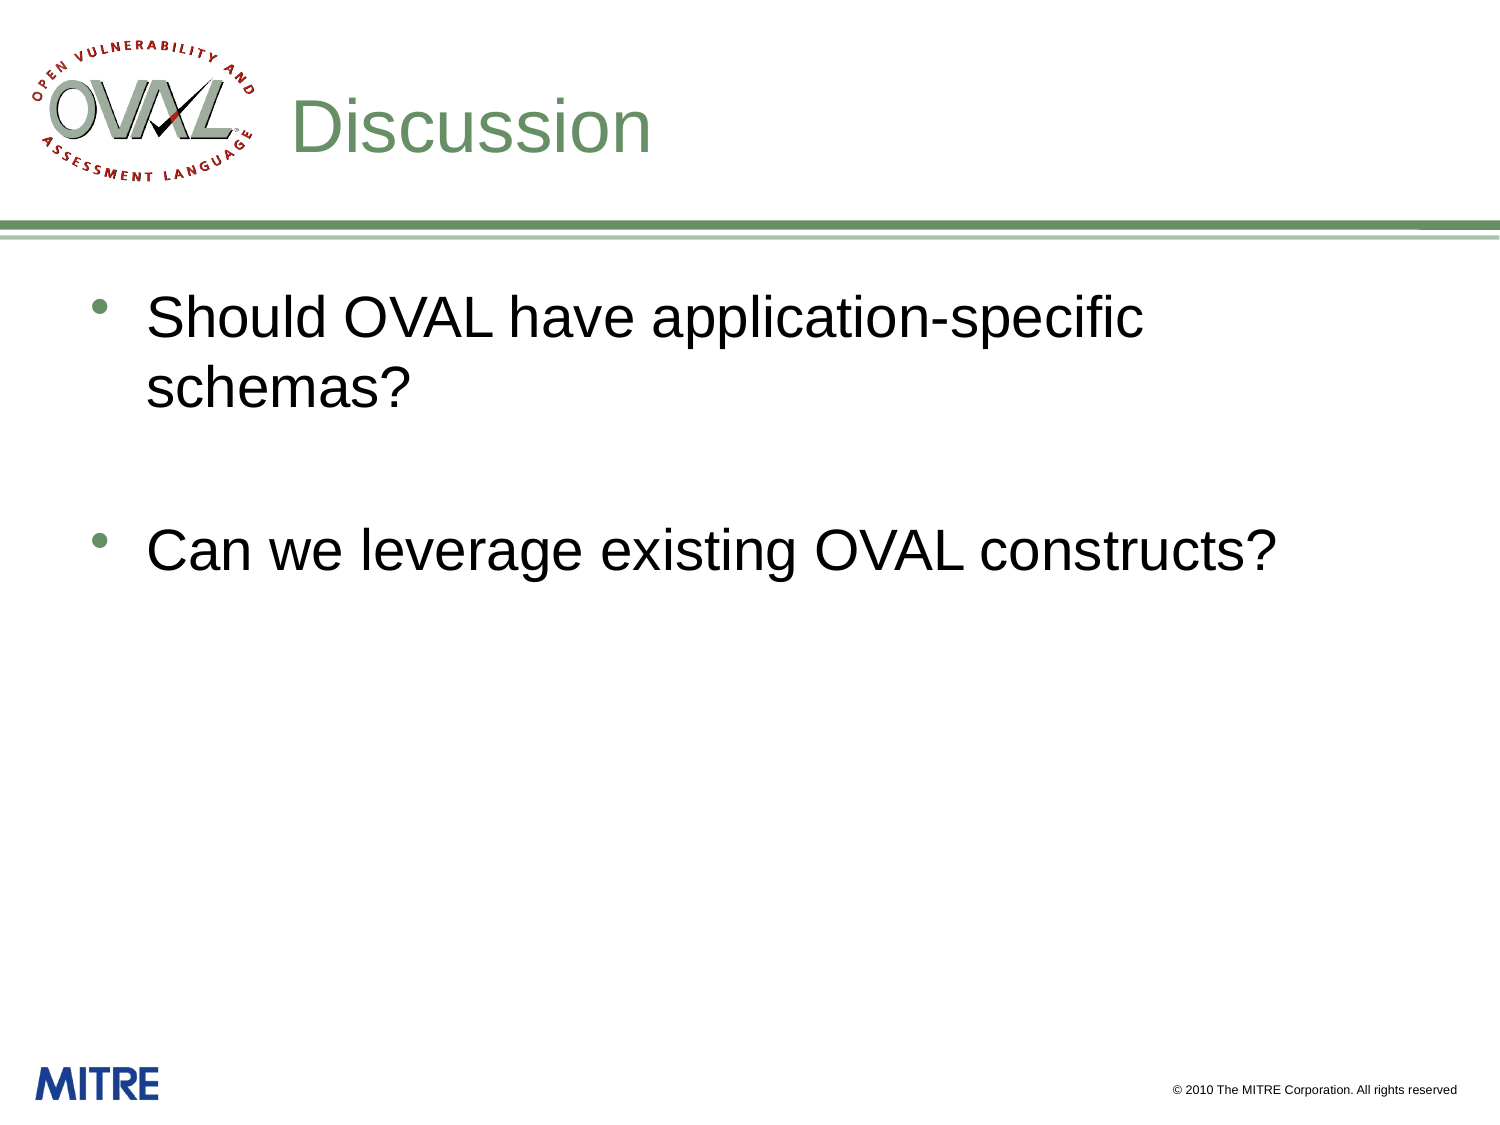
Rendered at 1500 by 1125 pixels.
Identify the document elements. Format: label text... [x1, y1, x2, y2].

picture [0, 0, 313, 238]
list Should OVAL have application-specific schemas? Can we leverage existing OVAL constructs? [74, 271, 1426, 990]
picture [30, 1064, 163, 1106]
title Discussion [274, 44, 1438, 201]
